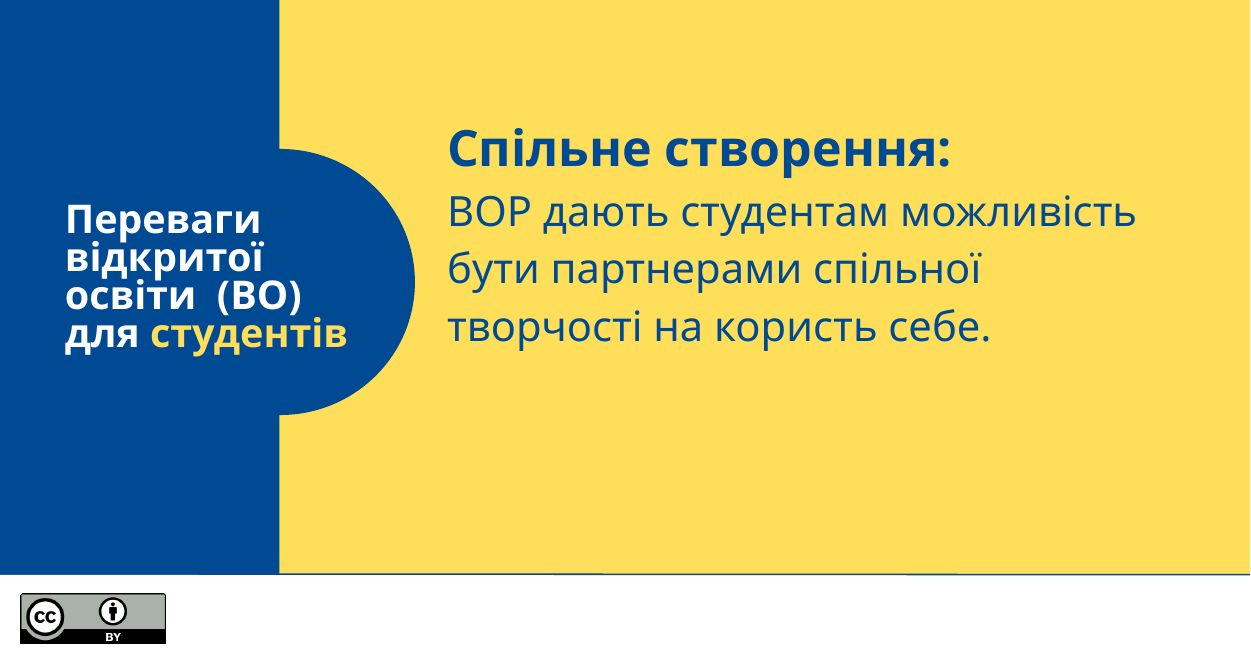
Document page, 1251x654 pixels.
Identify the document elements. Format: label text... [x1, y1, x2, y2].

text_box Спільне створення: BOP дають студентам можливість бути партнерами спільної творчості на користь себе. [432, 92, 1199, 365]
text_box [180, 192, 415, 416]
text_box [0, 0, 280, 573]
text_box Переваги відкритої освіти (BO) для студентів [49, 188, 380, 371]
text_box [0, 582, 1250, 654]
picture [20, 592, 166, 645]
text_box [184, 148, 376, 188]
